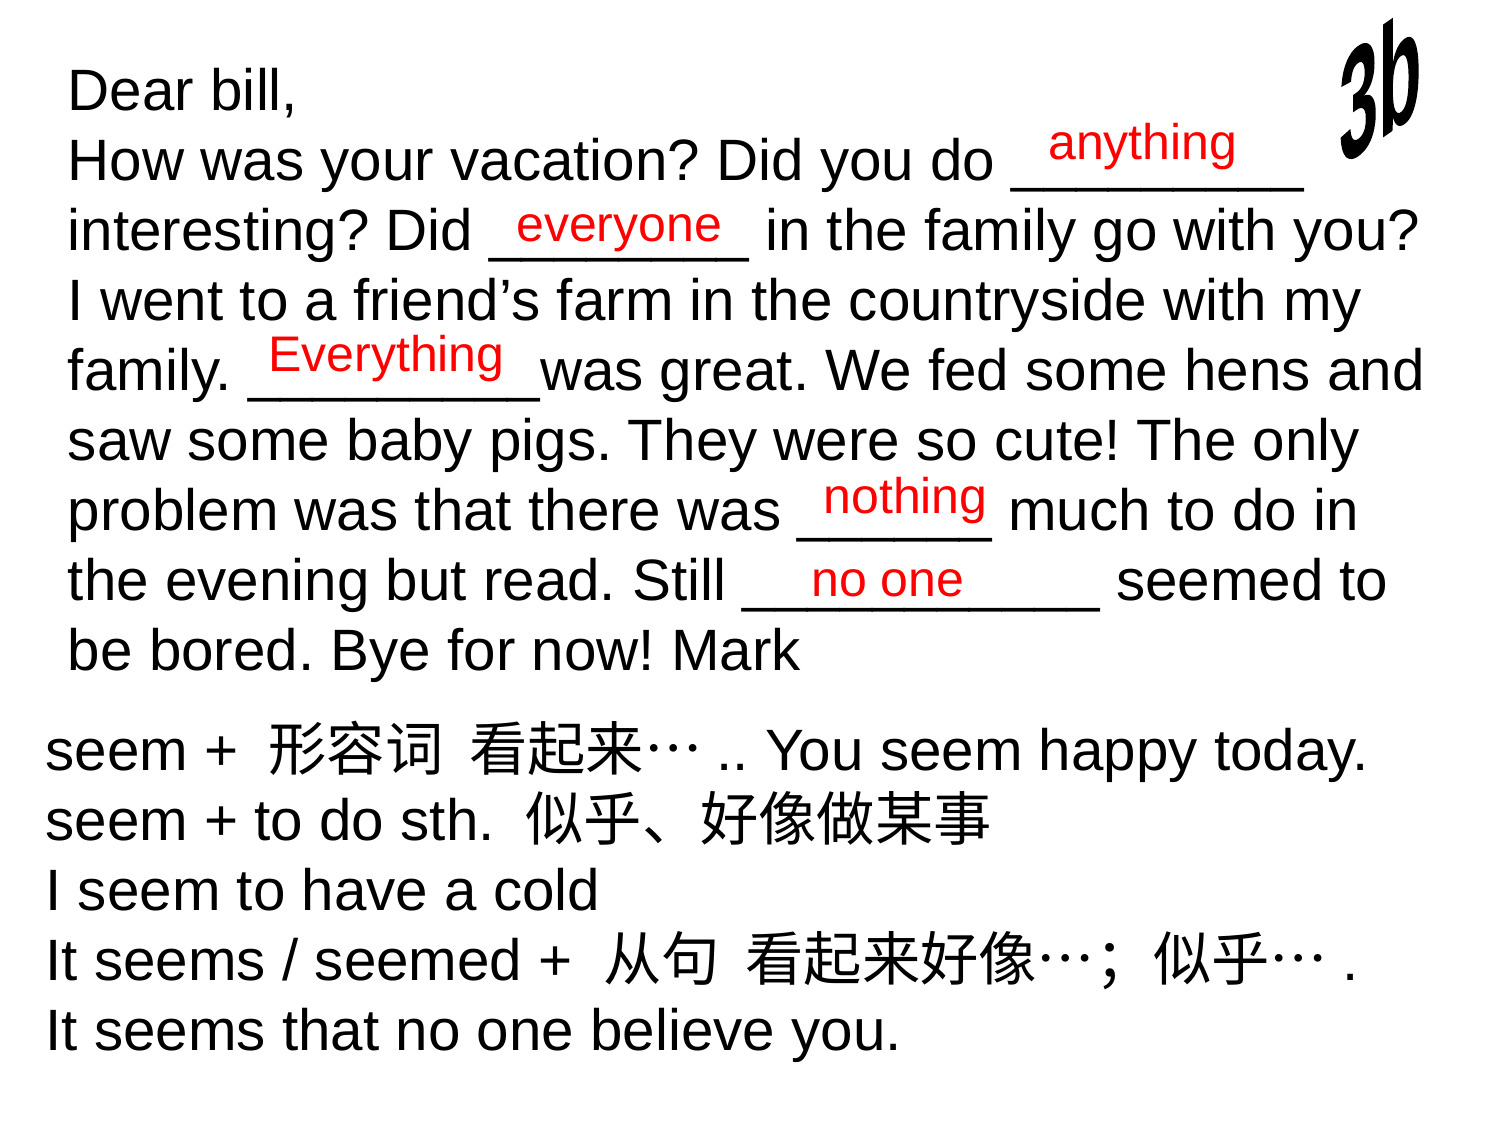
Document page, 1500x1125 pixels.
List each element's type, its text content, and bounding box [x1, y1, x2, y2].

text_box nothing [809, 456, 1046, 531]
text_box no one [796, 538, 1069, 614]
text_box seem + 形容词 看起来….. You seem happy today. seem + to do sth. 似乎、好像做某事 I seem to have a cold It seems / seemed + 从句 看起来好像…；似乎…. It seems that no one believe you. [30, 704, 1406, 1070]
text_box everyone [501, 184, 738, 260]
text_box Everything [253, 314, 550, 389]
text_box anything [1033, 101, 1270, 177]
text_box Dear bill, How was your vacation? Did you do _________ interesting? Did ________ in the family go with you? I went to a friend’s farm in the countryside with my family. _________was great. We fed some hens and saw some baby pigs. They were so cute! The only problem was that there was ______ much to do in the evening but read. Still ___________ seemed to be bored. Bye for now! Mark [53, 45, 1453, 690]
